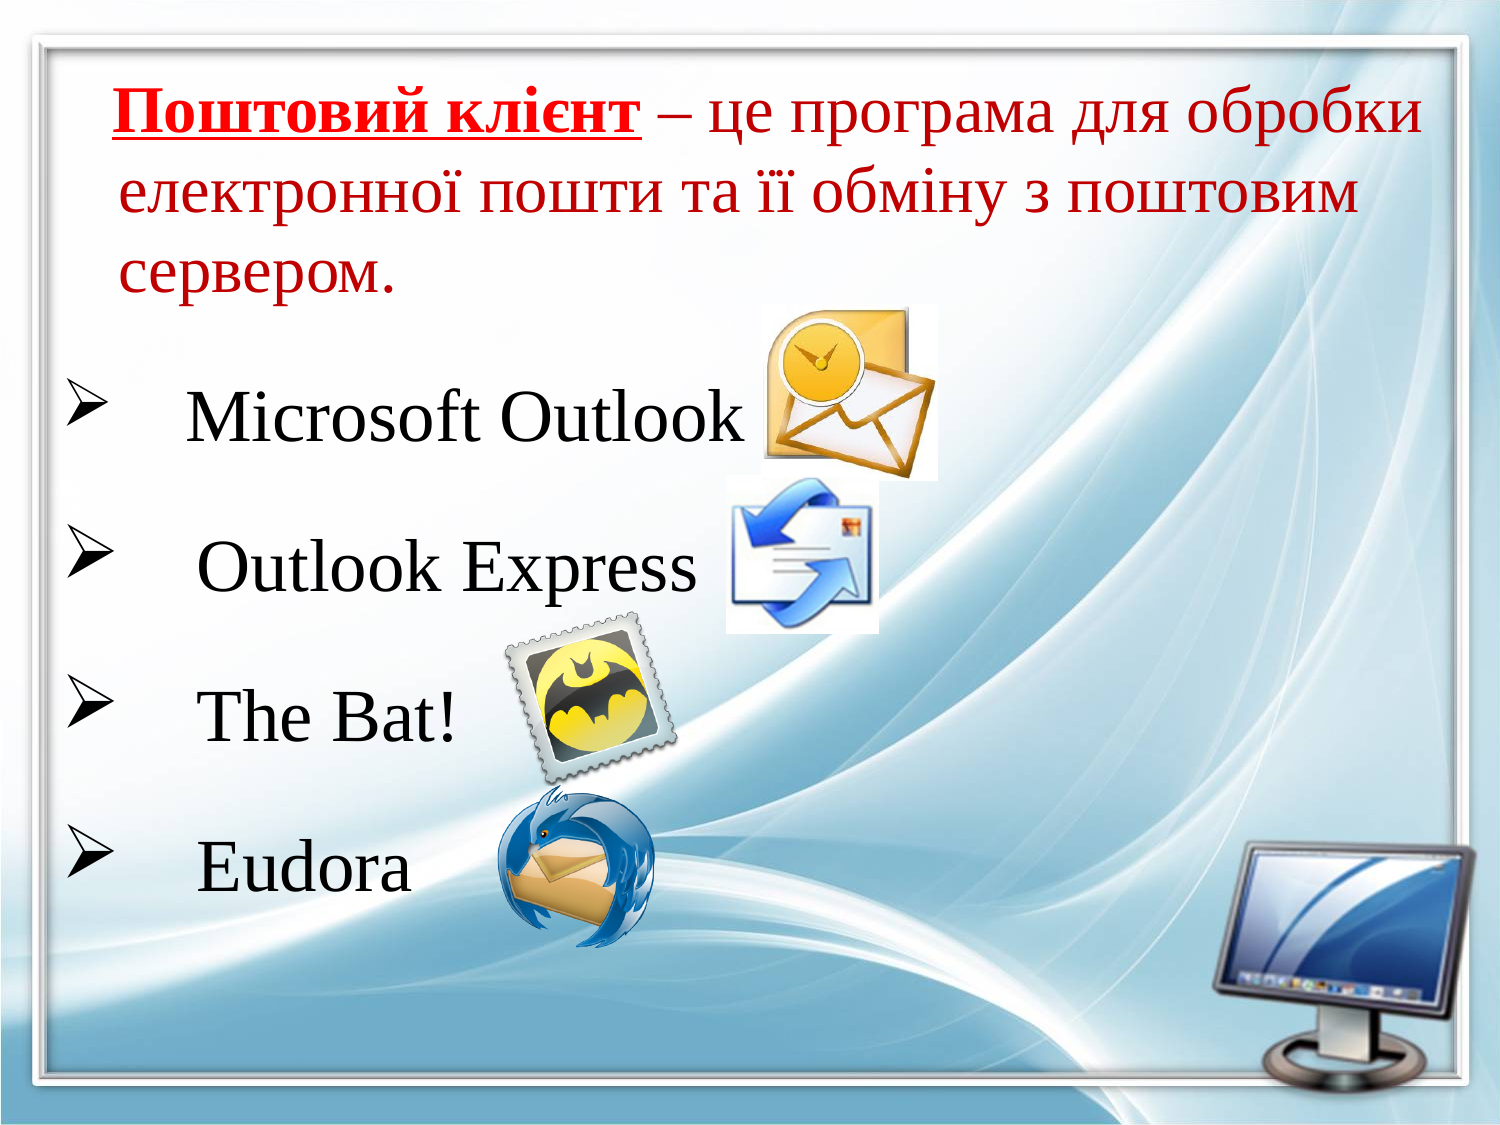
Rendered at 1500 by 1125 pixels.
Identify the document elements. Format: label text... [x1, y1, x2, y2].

picture [0, 0, 1500, 1125]
list Поштовий клієнт – це програма для обробки електронної пошти та її обміну з поштовим сервером. Microsoft Outlook Outlook Express The Bat! Eudora [46, 58, 1442, 1055]
